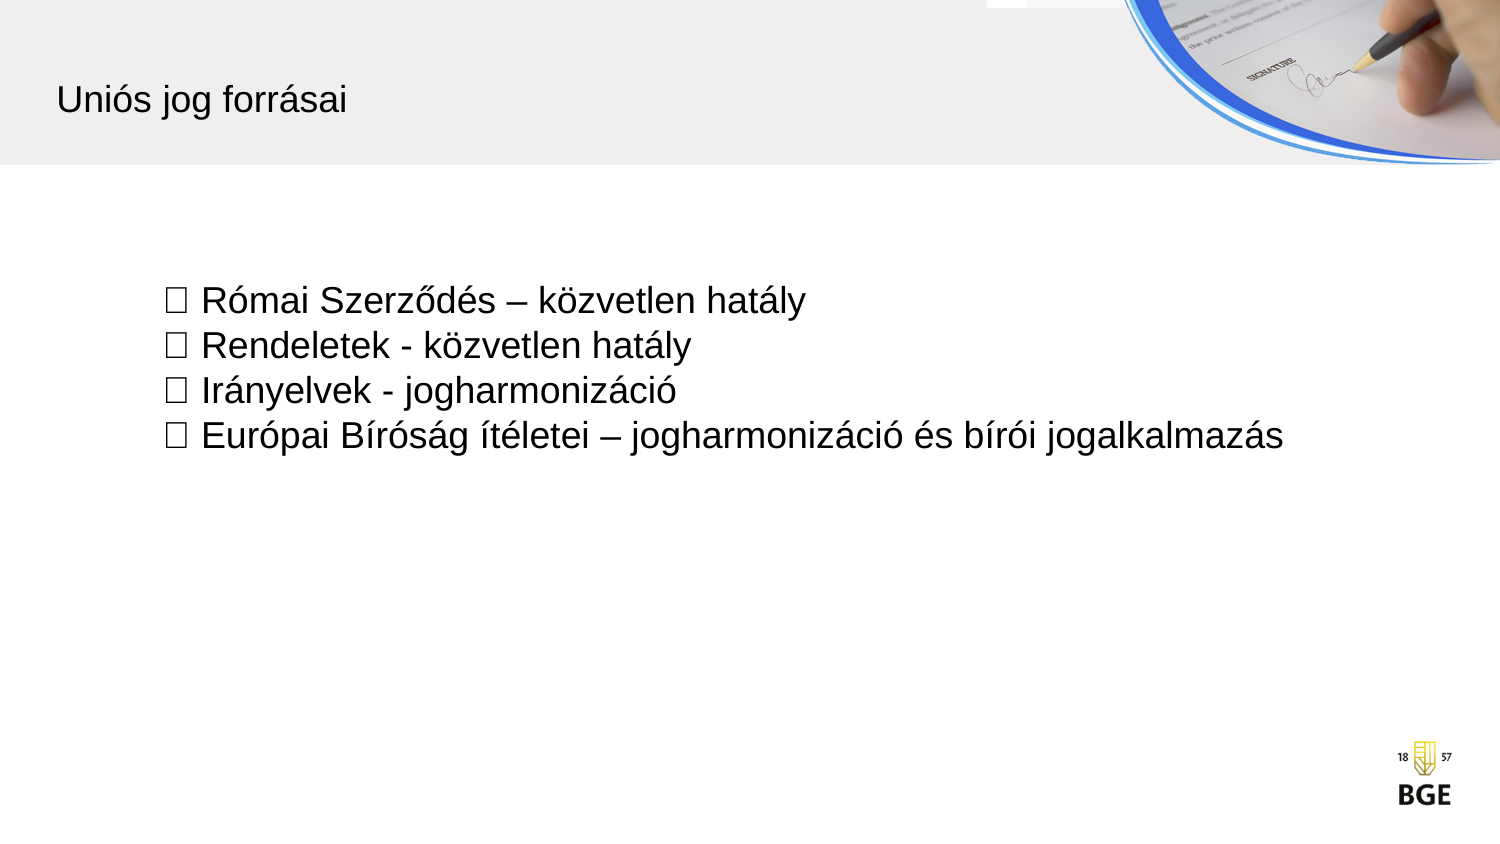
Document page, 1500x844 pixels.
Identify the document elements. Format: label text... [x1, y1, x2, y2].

text_box Uniós jog forrásai [41, 67, 373, 128]
picture [0, 0, 1500, 844]
text_box  Római Szerződés – közvetlen hatály  Rendeletek - közvetlen hatály  Irányelvek - jogharmonizáció  Európai Bíróság ítéletei – jogharmonizáció és bírói jogalkalmazás [147, 268, 1303, 463]
